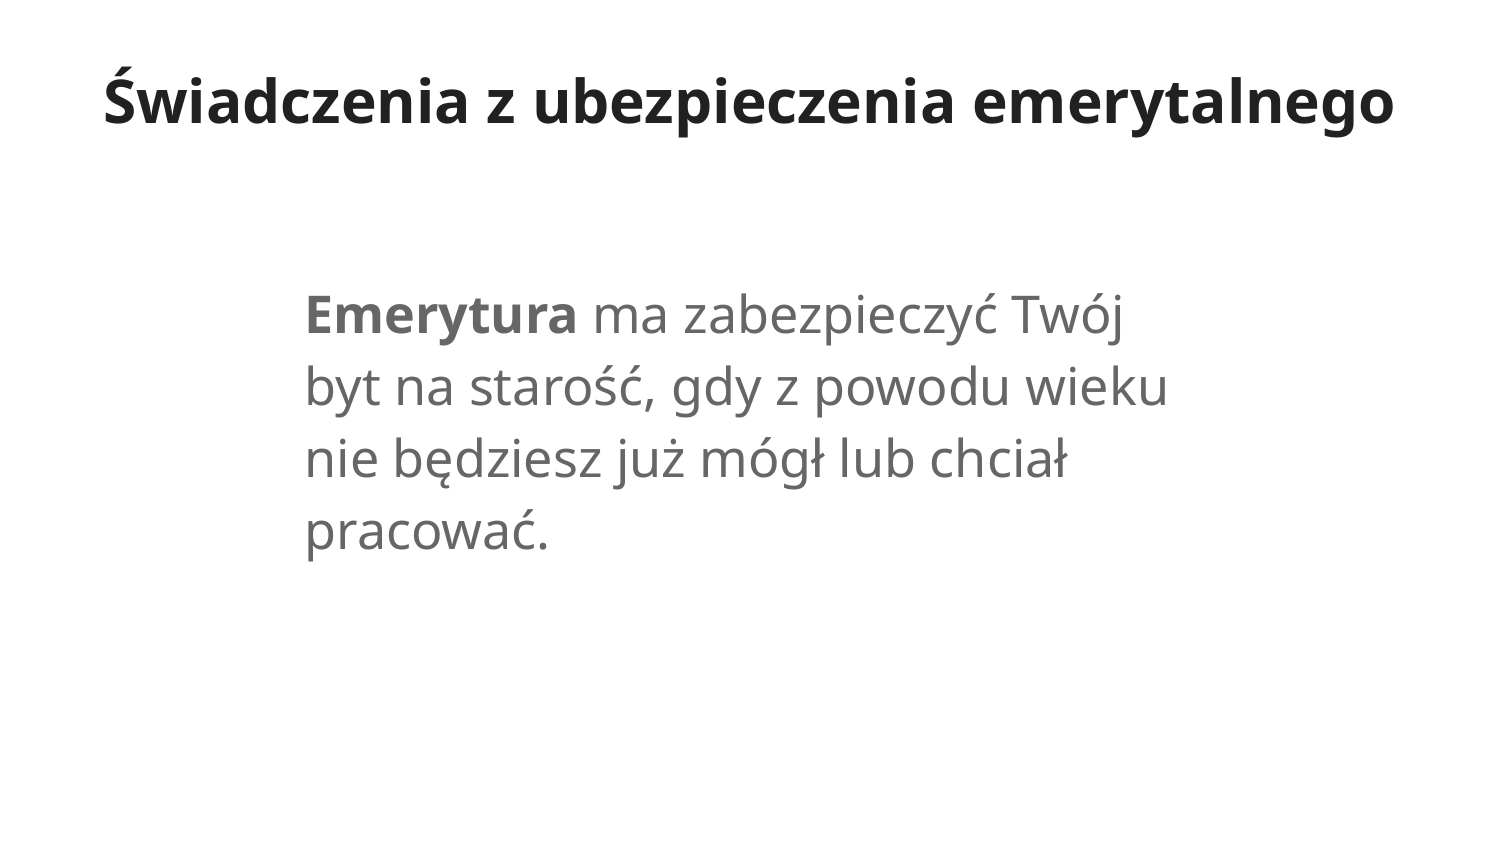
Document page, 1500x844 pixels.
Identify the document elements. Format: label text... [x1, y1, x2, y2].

title Świadczenia z ubezpieczenia emerytalnego [51, 48, 1449, 180]
list Emerytura ma zabezpieczyć Twój byt na starość, gdy z powodu wieku nie będziesz już mógł lub chciał pracować. [289, 257, 1211, 651]
